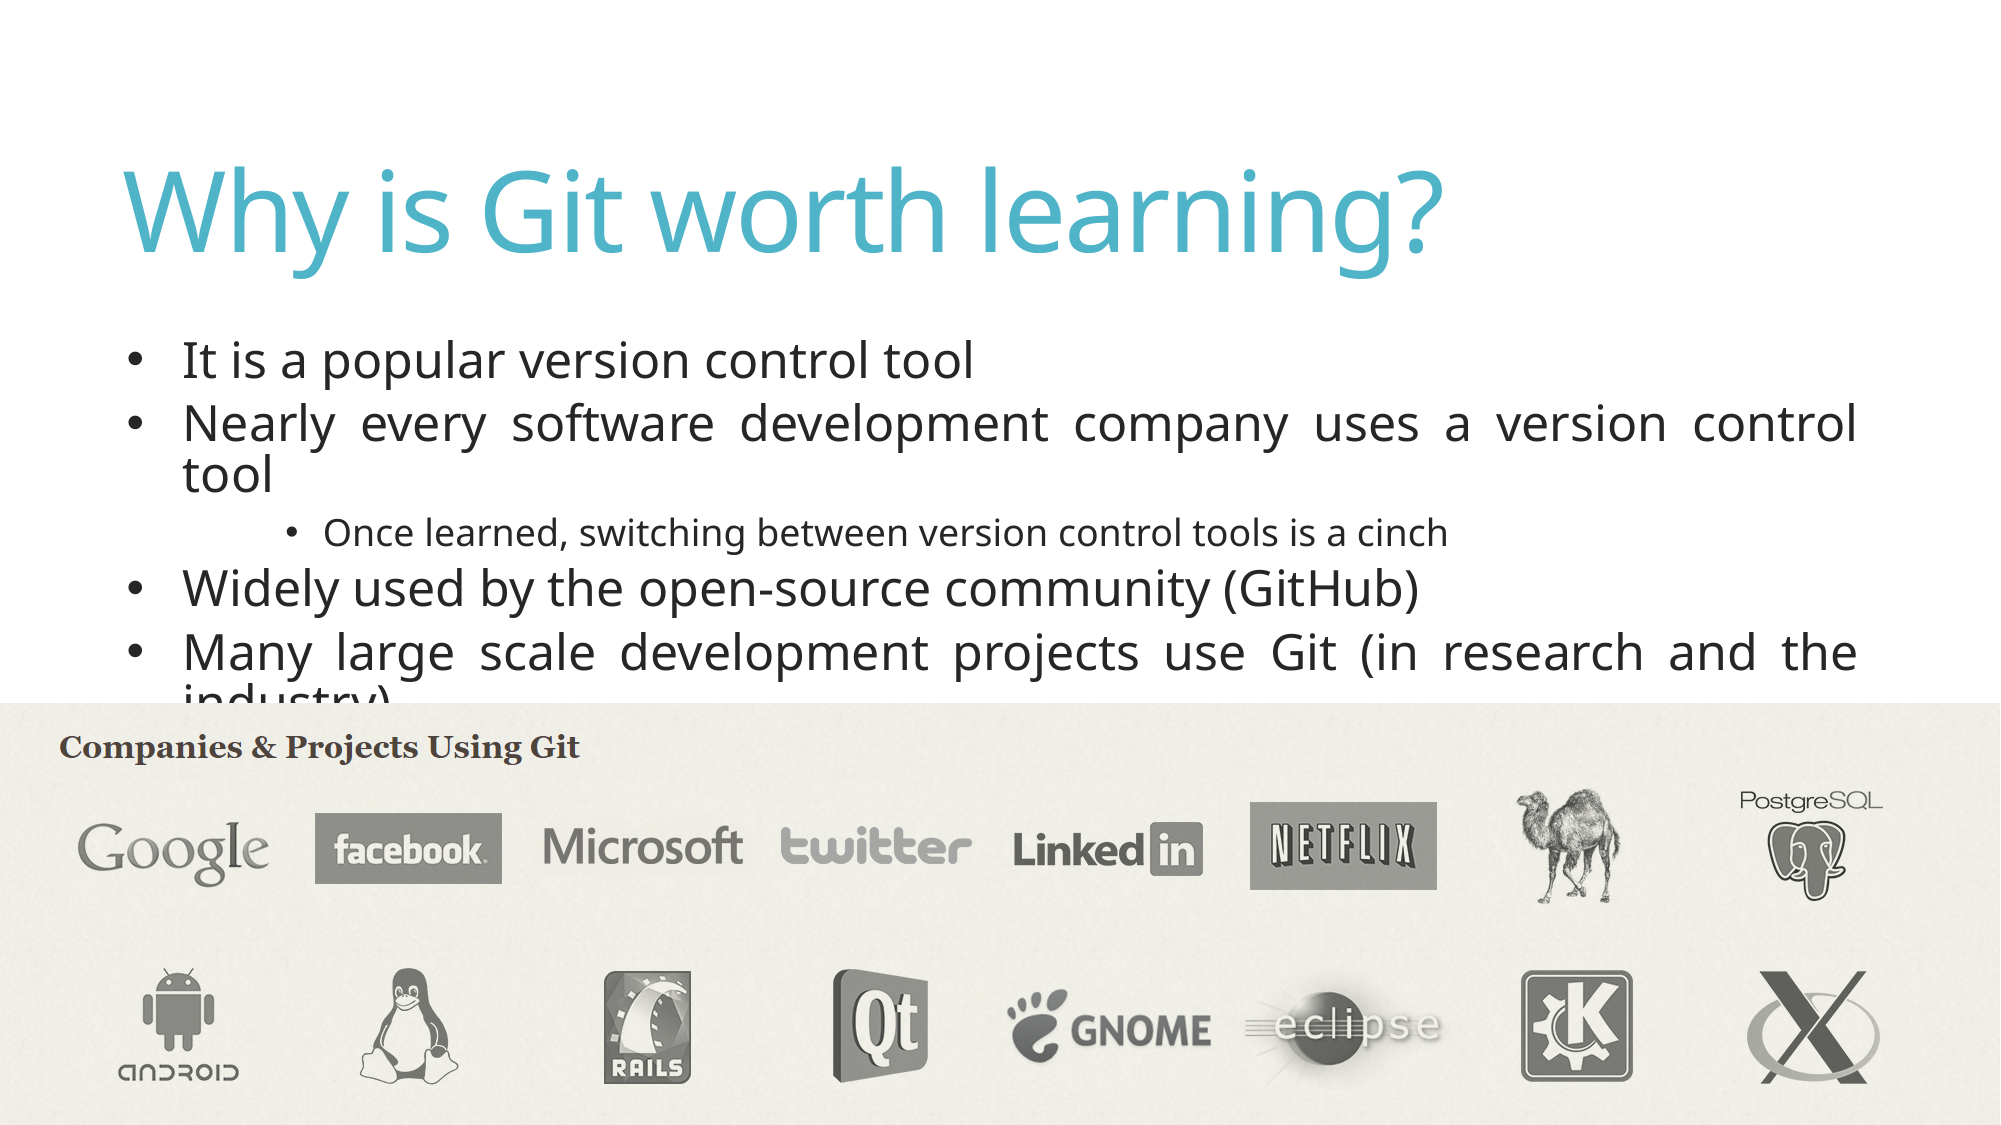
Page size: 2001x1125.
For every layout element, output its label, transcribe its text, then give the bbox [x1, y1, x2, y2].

picture [0, 703, 2000, 1125]
title Why is Git worth learning? [107, 81, 1875, 354]
list It is a popular version control tool Nearly every software development company uses a version control tool Once learned, switching between version control tools is a cinch Widely used by the open-source community (GitHub) Many large scale development projects use Git (in research and the industry) [111, 329, 1876, 703]
